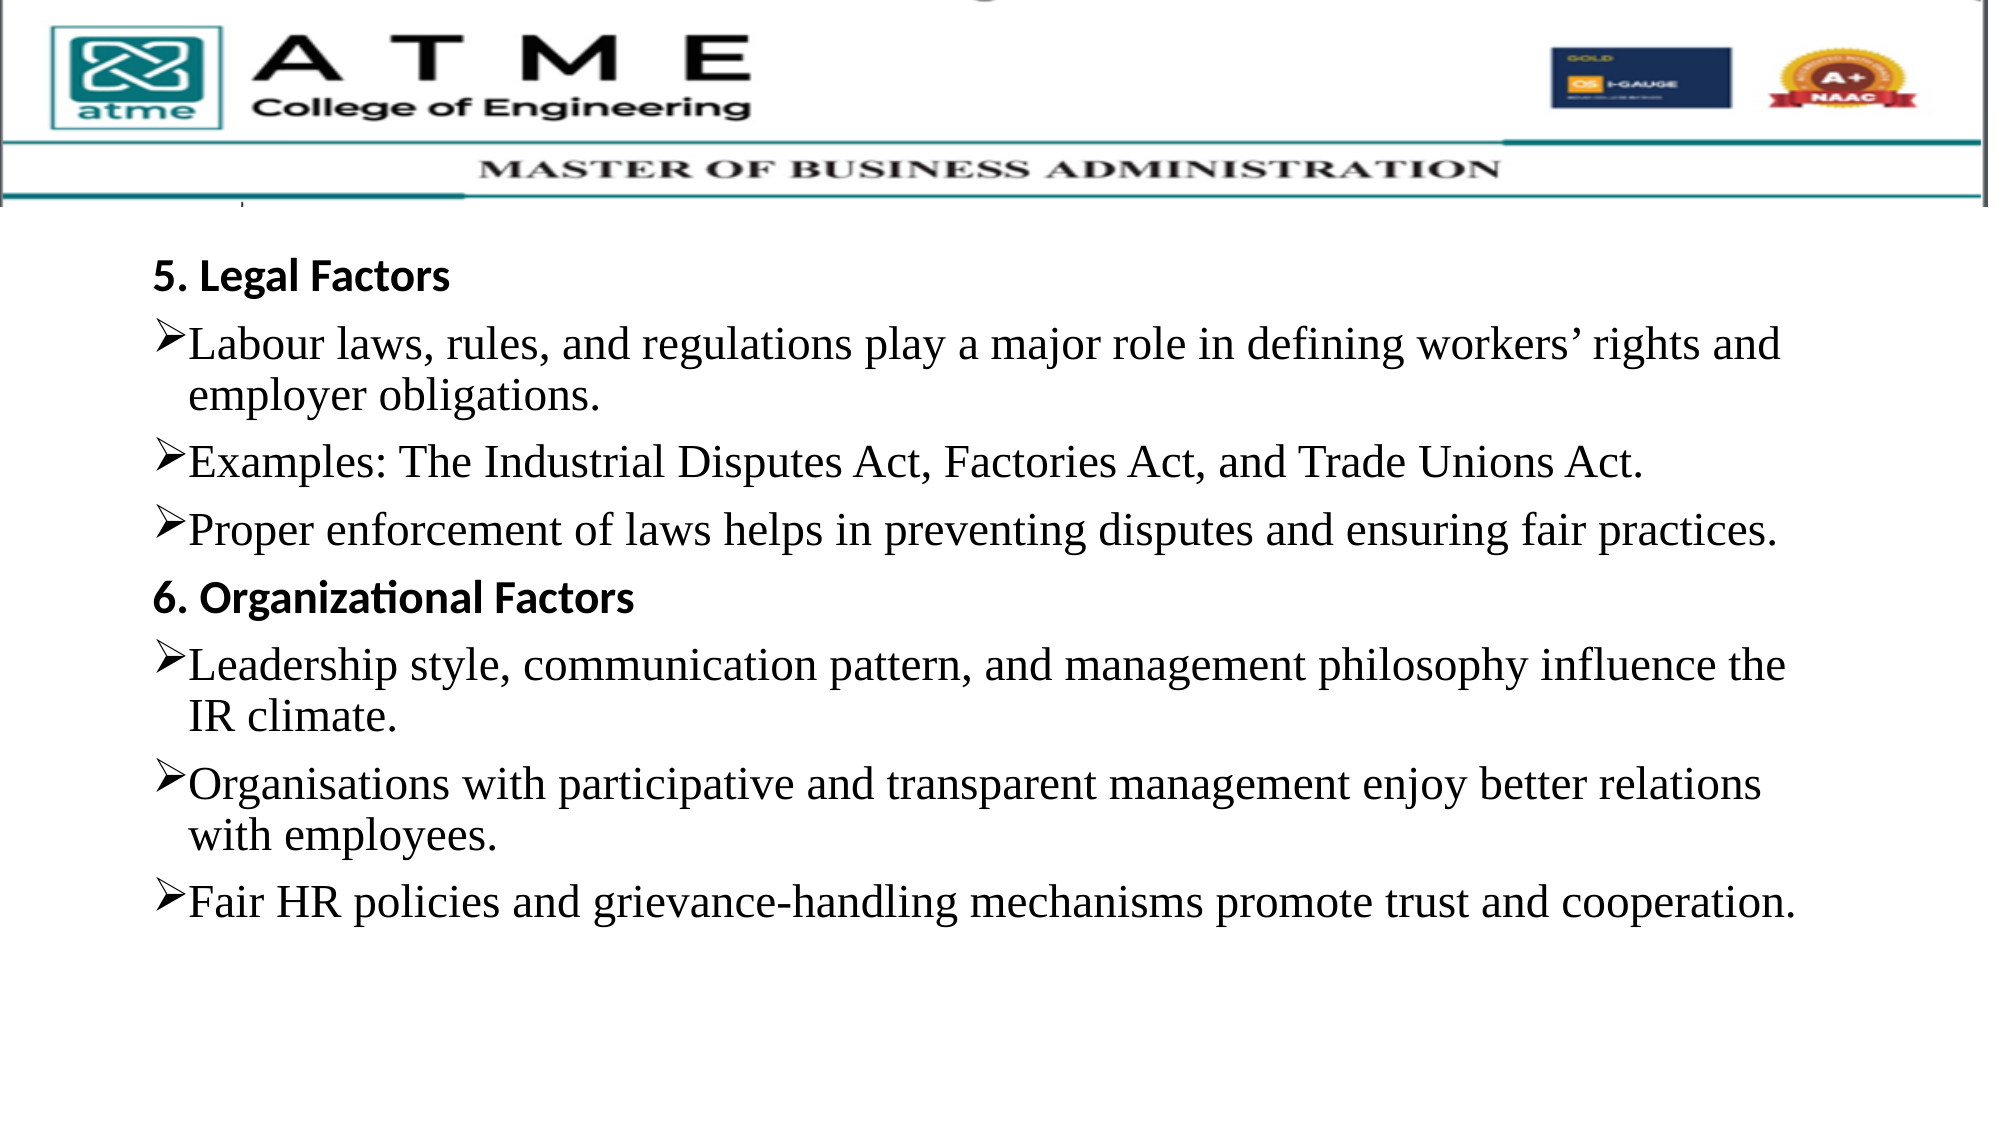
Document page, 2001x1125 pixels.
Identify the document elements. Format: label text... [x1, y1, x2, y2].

list 5. Legal Factors Labour laws, rules, and regulations play a major role in defining workers’ rights and employer obligations. Examples: The Industrial Disputes Act, Factories Act, and Trade Unions Act. Proper enforcement of laws helps in preventing disputes and ensuring fair practices. 6. Organizational Factors Leadership style, communication pattern, and management philosophy influence the IR climate. Organisations with participative and transparent management enjoy better relations with employees. Fair HR policies and grievance-handling mechanisms promote trust and cooperation. [137, 243, 1863, 1014]
picture [0, 0, 1988, 207]
